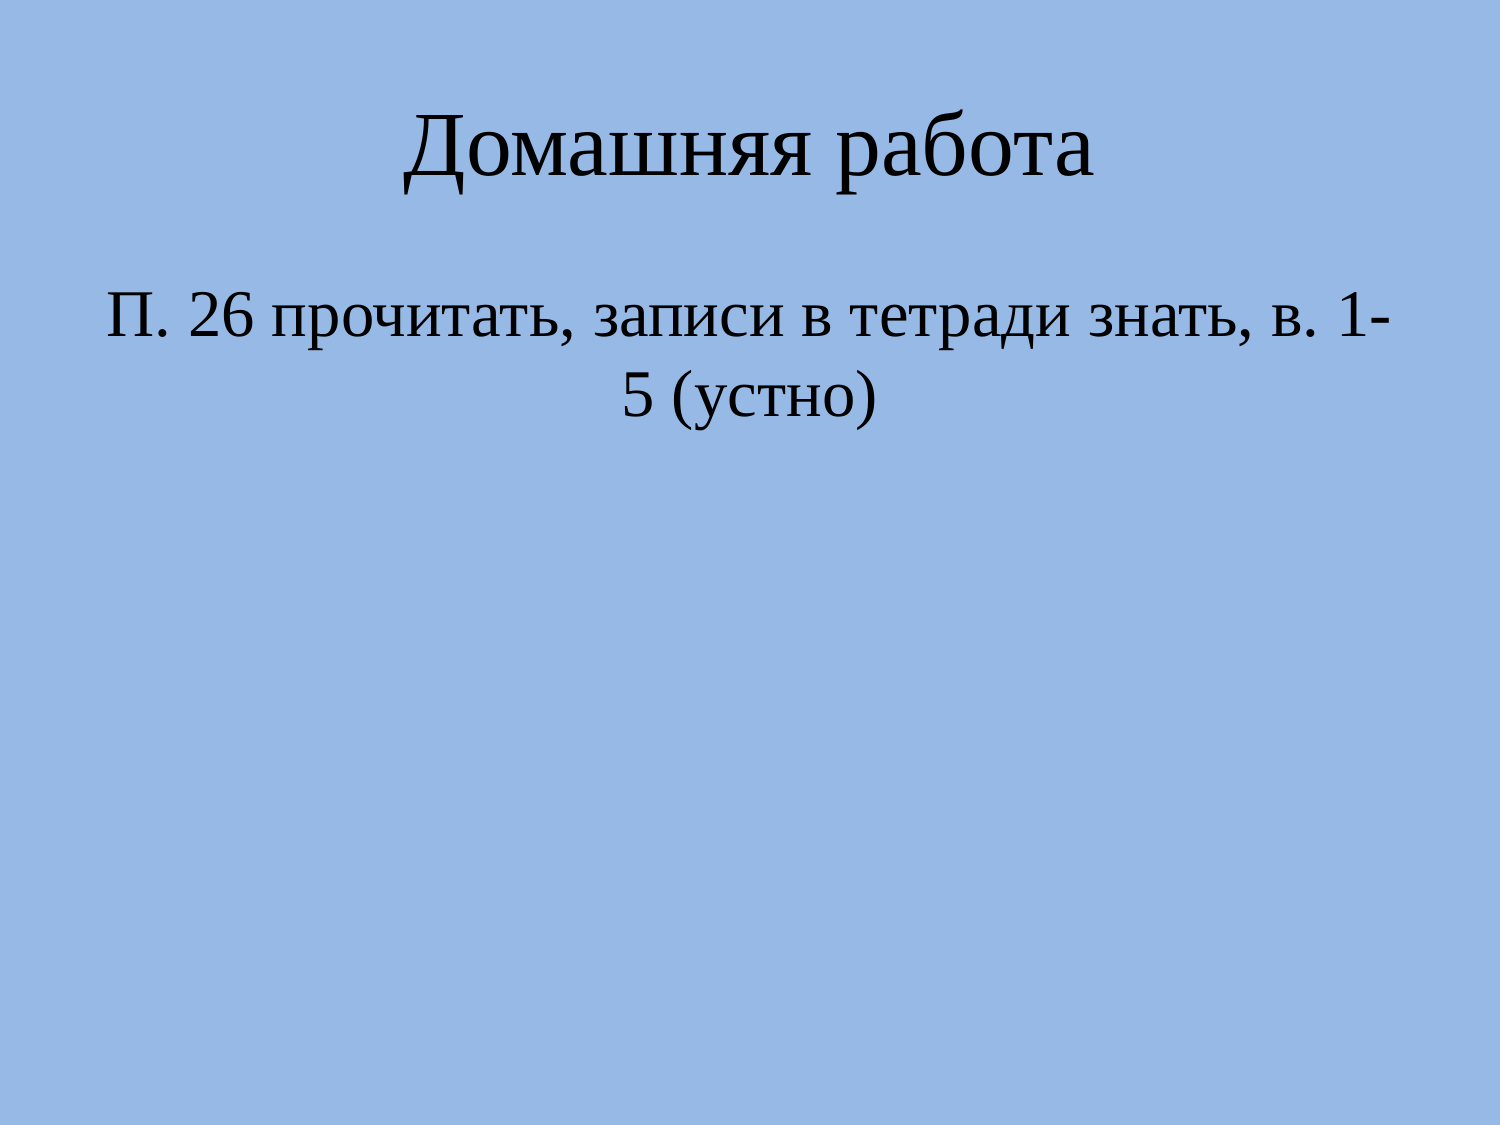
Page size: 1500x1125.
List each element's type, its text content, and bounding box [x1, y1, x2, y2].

title Домашняя работа [75, 45, 1425, 233]
list П. 26 прочитать, записи в тетради знать, в. 1-5 (устно) [75, 262, 1425, 1005]
